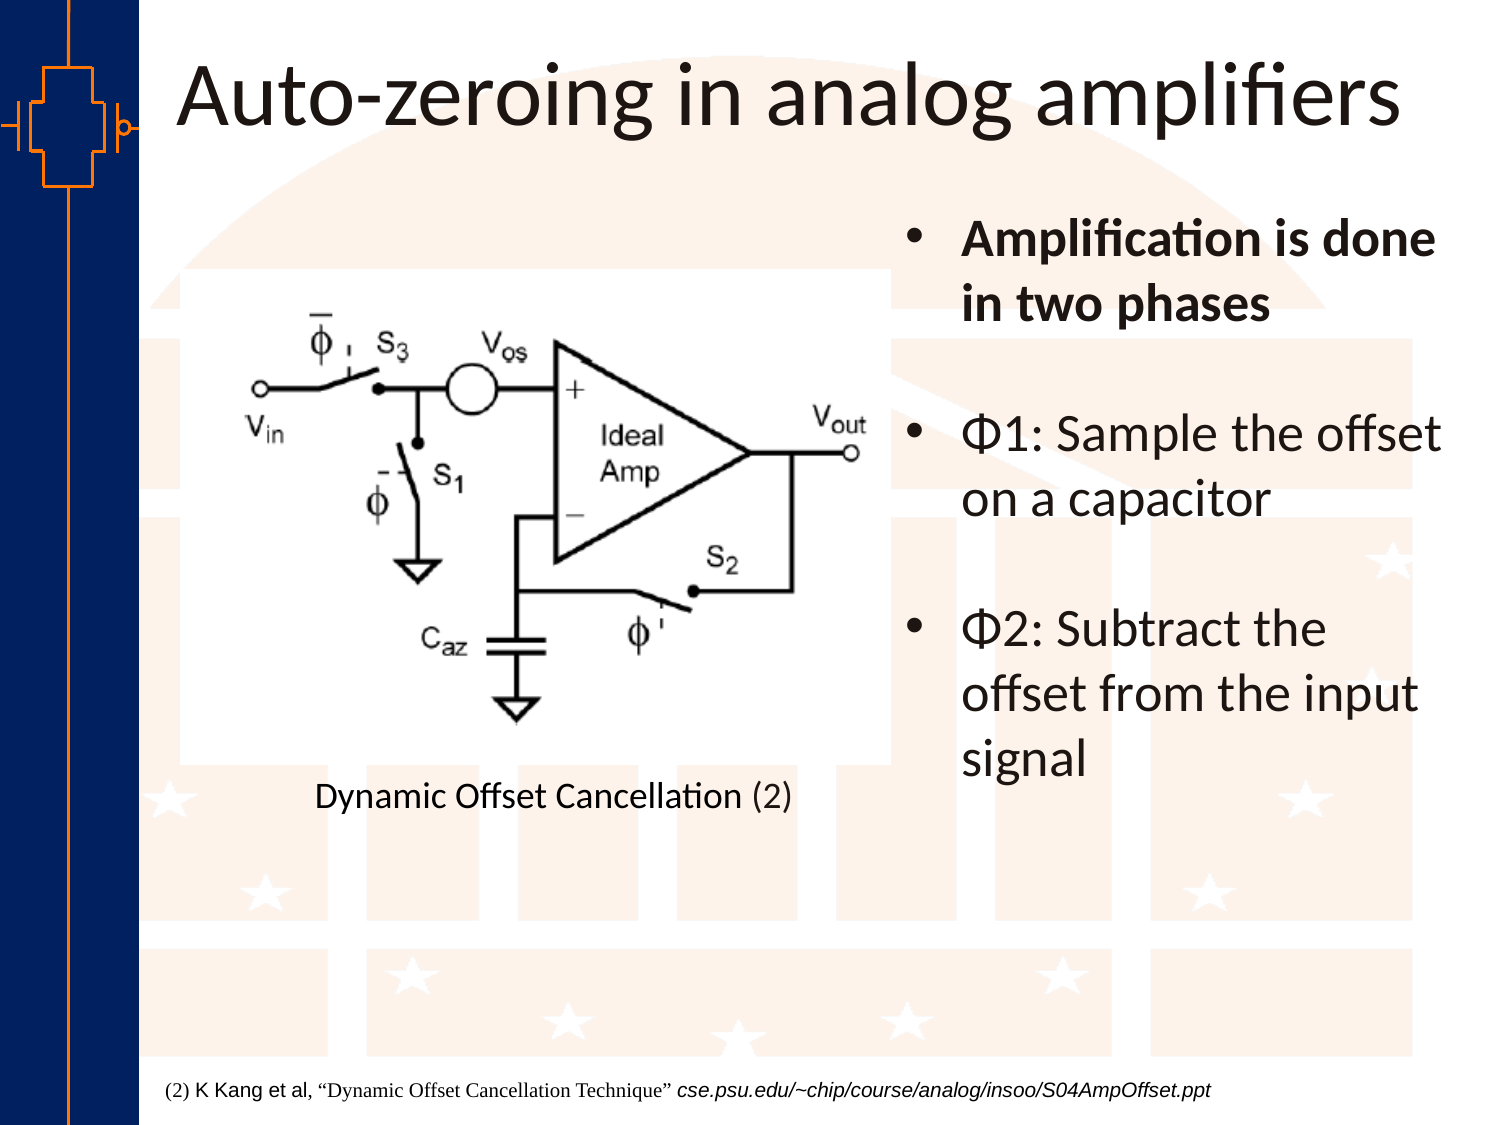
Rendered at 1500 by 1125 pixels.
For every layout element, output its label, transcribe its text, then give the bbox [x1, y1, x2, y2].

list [180, 269, 891, 765]
text_box Auto-zeroing in analog amplifiers [161, 26, 1500, 261]
text_box Dynamic Offset Cancellation (2) [299, 775, 811, 824]
text_box Amplification is done in two phases Φ1: Sample the offset on a capacitor Φ2: Subtract the offset from the input signal [890, 195, 1476, 985]
text_box (2) K Kang et al, “Dynamic Offset Cancellation Technique” cse.psu.edu/~chip/course/analog/insoo/S04AmpOffset.ppt‎ [150, 1069, 1392, 1109]
